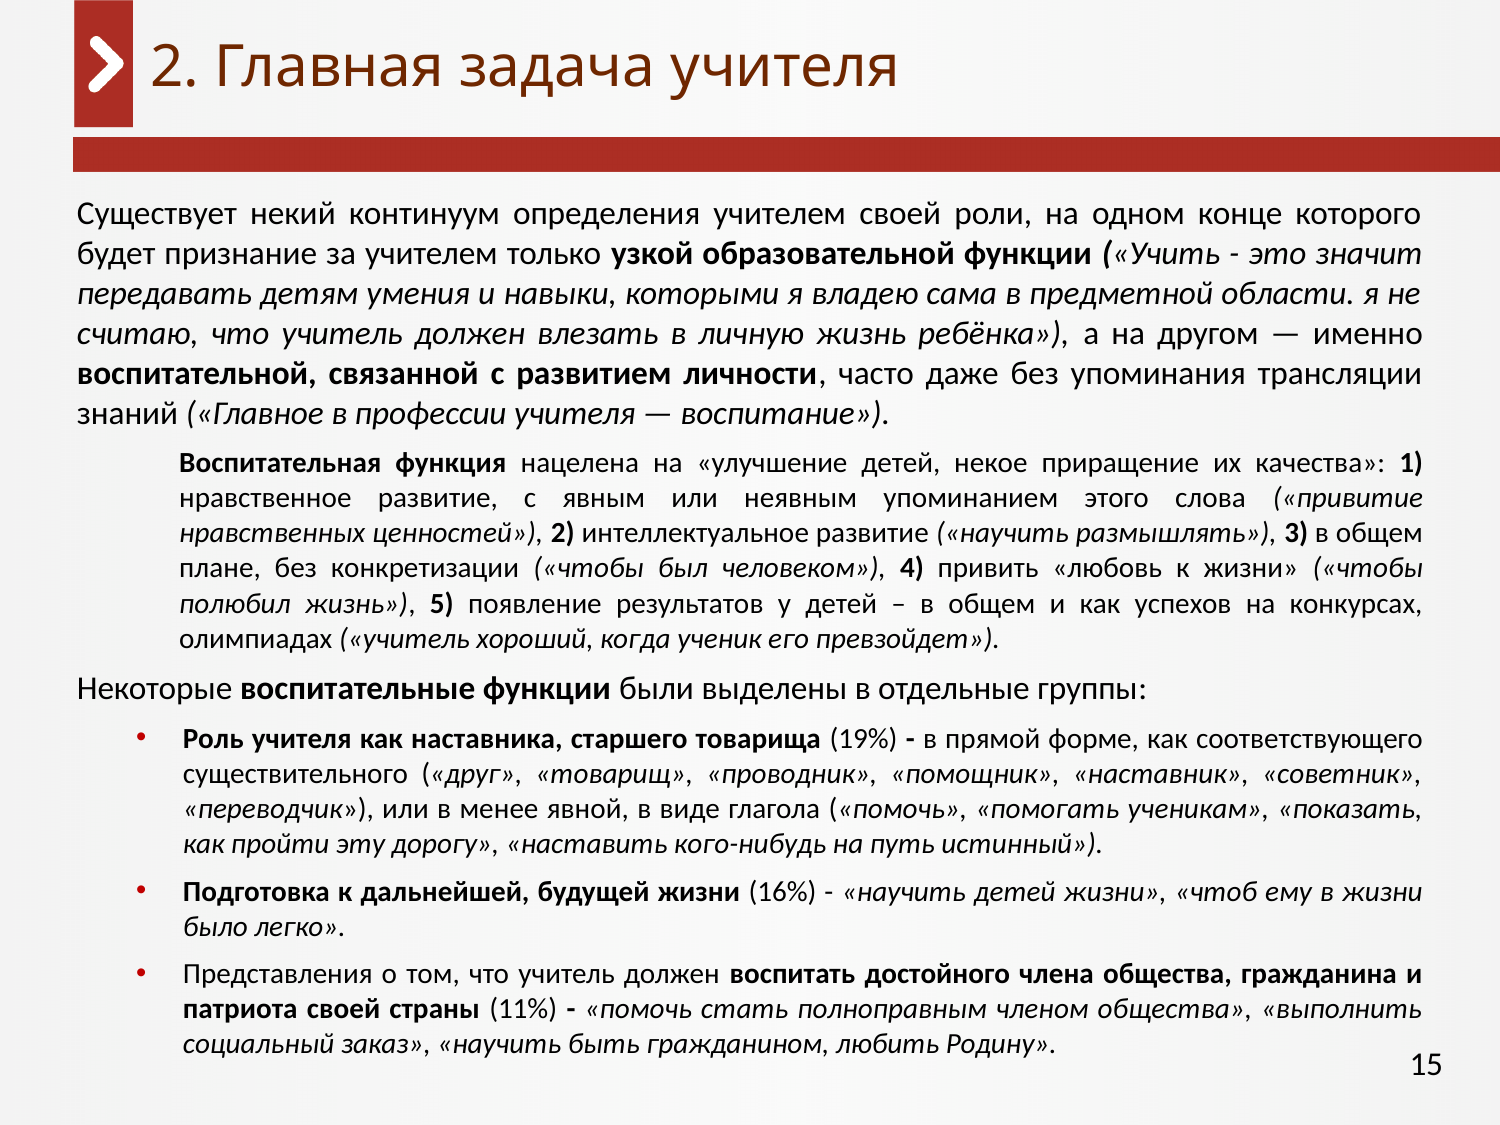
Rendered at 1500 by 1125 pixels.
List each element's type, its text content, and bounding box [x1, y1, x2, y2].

title 2. Главная задача учителя [135, 0, 1424, 126]
picture [39, 0, 1500, 176]
list Существует некий континуум определения учителем своей роли, на одном конце которого будет признание за учителем только узкой образовательной функции («Учить - это значит передавать детям умения и навыки, которыми я владею сама в предметной области. я не считаю, что учитель должен влезать в личную жизнь ребёнка»), а на другом — именно воспитательной, связанной с развитием личности, часто даже без упоминания трансляции знаний («Главное в профессии учителя — воспитание»). Воспитательная функция нацелена на «улучшение детей, некое приращение их качества»: 1) нравственное развитие, с явным или неявным упоминанием этого слова («привитие нравственных ценностей»), 2) интеллектуальное развитие («научить размышлять»), 3) в общем плане, без конкретизации («чтобы был человеком»), 4) привить «любовь к жизни» («чтобы полюбил жизнь»), 5) появление результатов у детей – в общем и как успехов на конкурсах, олимпиадах («учитель хороший, когда ученик его превзойдет»). Некоторые воспитательные функции были выделены в отдельные группы: Роль учителя как наставника, старшего товарища (19%) - в прямой форме, как соответствующего существительного («друг», «товарищ», «проводник», «помощник», «наставник», «советник», «переводчик»), или в менее явной, в виде глагола («помочь», «помогать ученикам», «показать, как пройти эту дорогу», «наставить кого-нибудь на путь истинный»). Подготовка к дальнейшей, будущей жизни (16%) - «научить детей жизни», «чтоб ему в жизни было легко». Представления о том, что учитель должен воспитать достойного члена общества, гражданина и патриота своей страны (11%) - «помочь стать полноправным членом общества», «выполнить социальный заказ», «научить быть гражданином, любить Родину». [76, 191, 1424, 1125]
